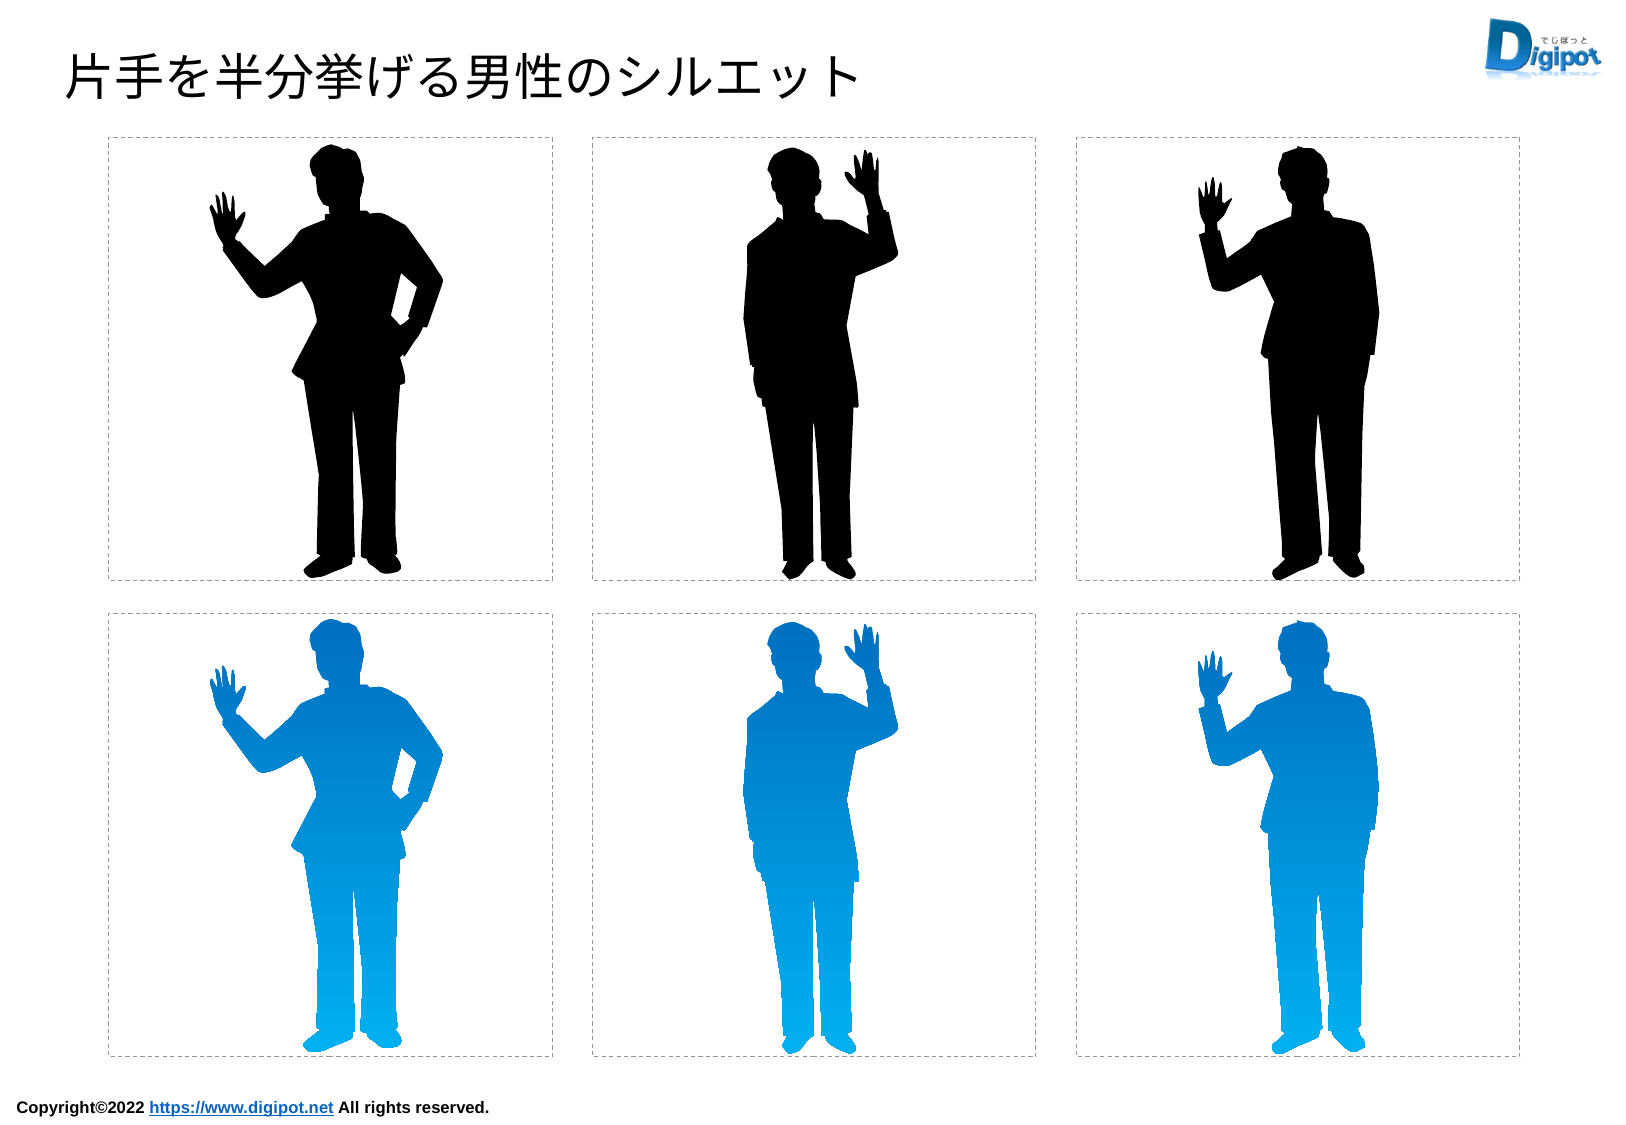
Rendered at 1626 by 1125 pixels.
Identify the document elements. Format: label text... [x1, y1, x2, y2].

text_box [1198, 145, 1380, 581]
text_box [209, 144, 444, 578]
text_box [209, 618, 444, 1053]
text_box [743, 147, 899, 580]
text_box [743, 621, 899, 1054]
text_box 片手を半分挙げる男性のシルエット [49, 38, 880, 113]
text_box [1198, 620, 1380, 1055]
picture [1485, 18, 1602, 82]
